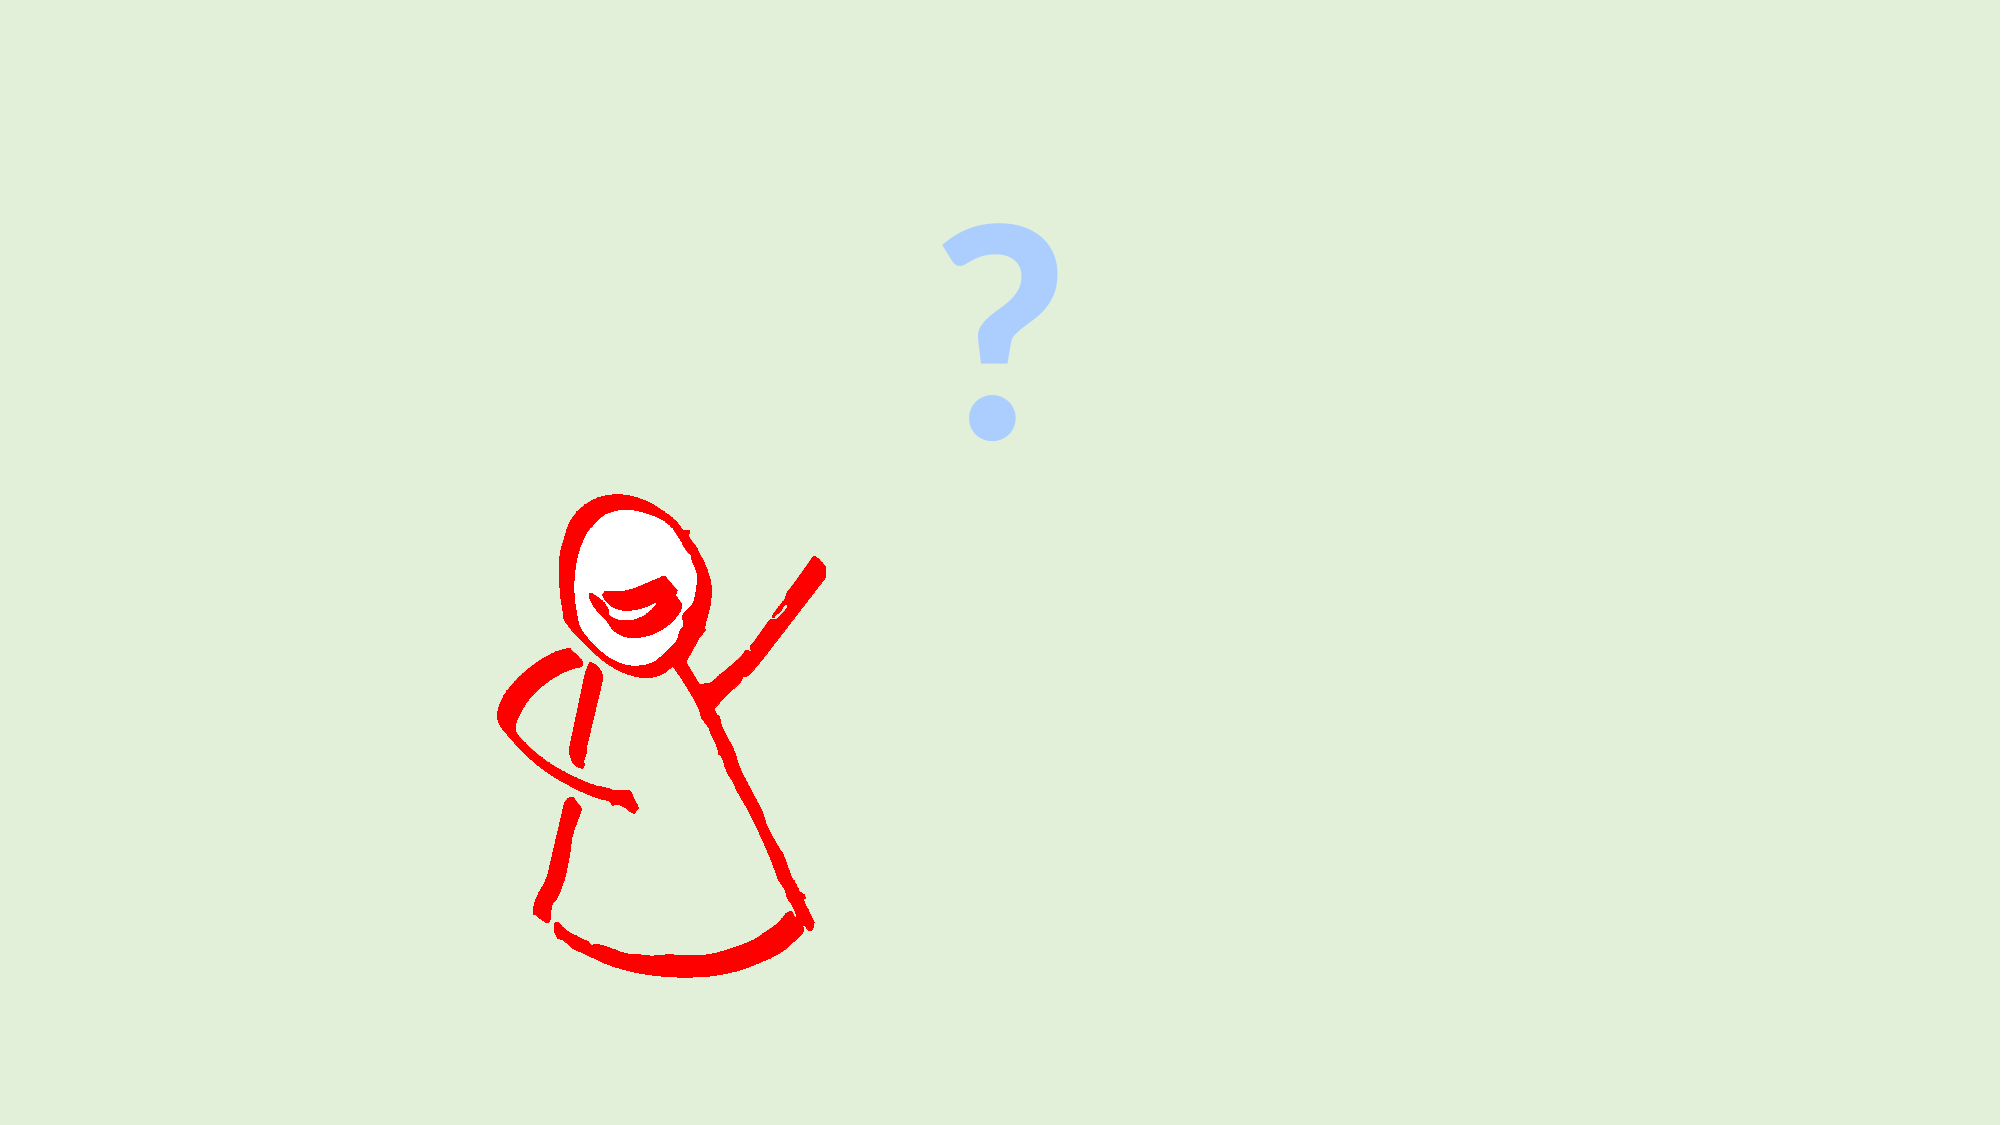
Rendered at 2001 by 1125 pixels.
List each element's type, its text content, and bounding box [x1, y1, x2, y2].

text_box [497, 494, 827, 978]
text_box ? [819, 119, 1181, 510]
